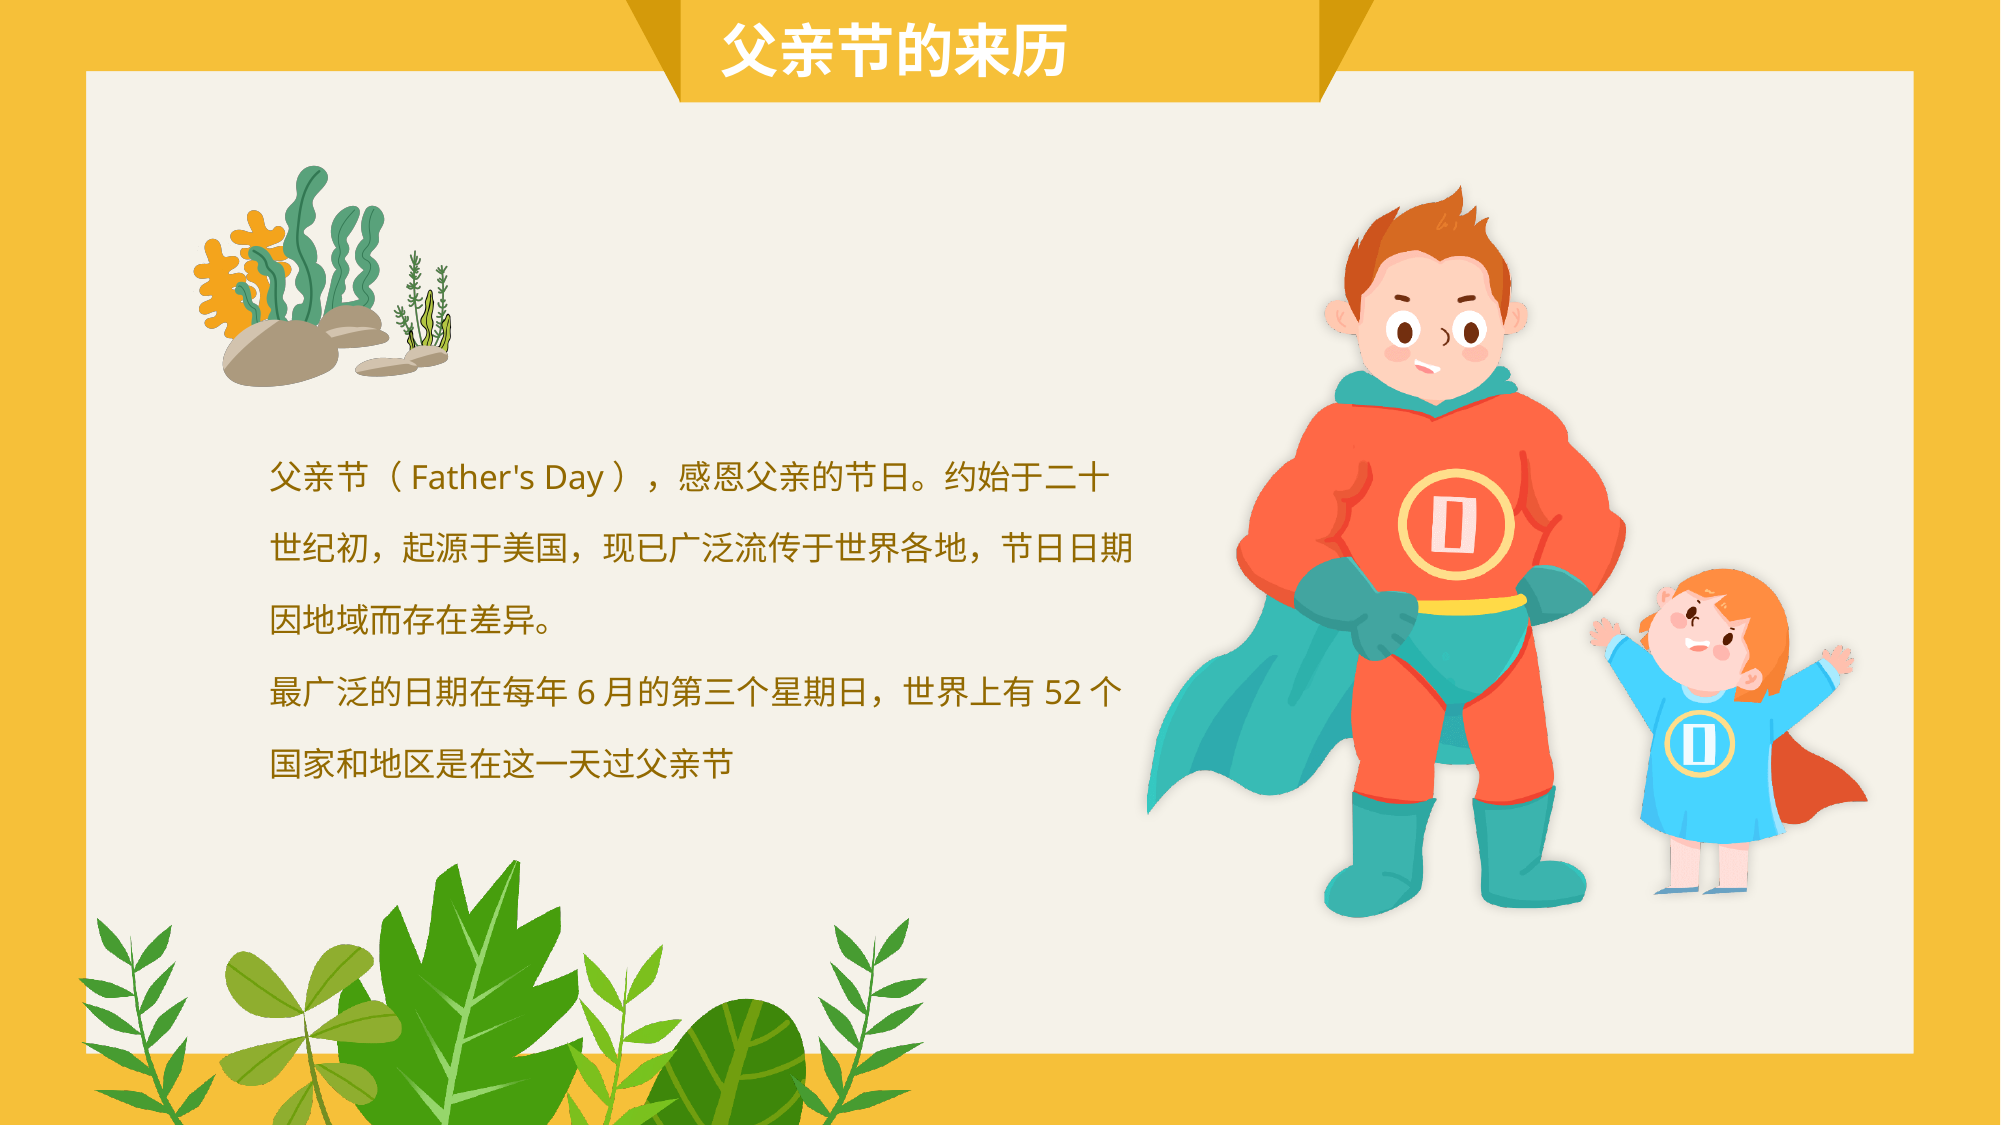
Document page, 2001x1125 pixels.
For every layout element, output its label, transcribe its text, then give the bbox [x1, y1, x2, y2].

picture [87, 112, 571, 455]
picture [1086, 185, 1913, 933]
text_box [623, 0, 1377, 103]
text_box 父亲节（Father's Day），感恩父亲的节日。约始于二十世纪初，起源于美国，现已广泛流传于世界各地，节日日期因地域而存在差异。 最广泛的日期在每年6月的第三个星期日，世界上有52个国家和地区是在这一天过父亲节 [255, 416, 1078, 872]
picture [69, 823, 936, 1125]
